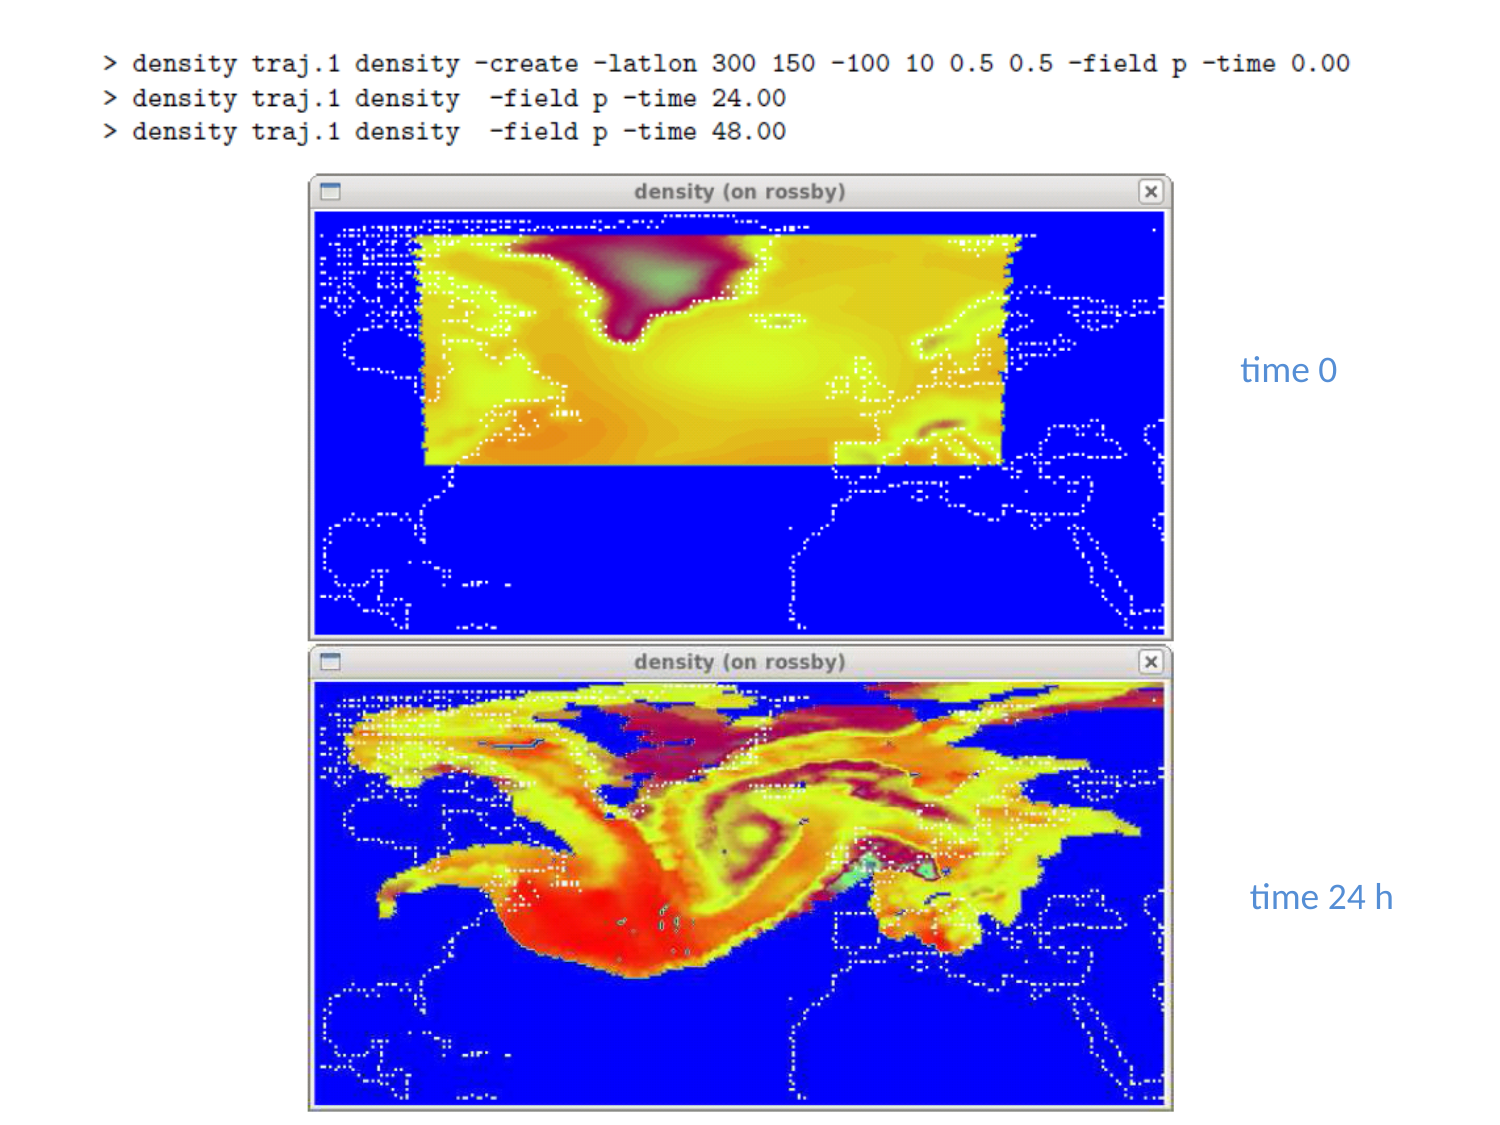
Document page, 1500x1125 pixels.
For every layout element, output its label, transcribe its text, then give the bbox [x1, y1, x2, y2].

text_box time 24 h [1234, 864, 1410, 925]
text_box time 0 [1225, 337, 1353, 398]
picture [87, 37, 1374, 154]
picture [299, 167, 1195, 1125]
